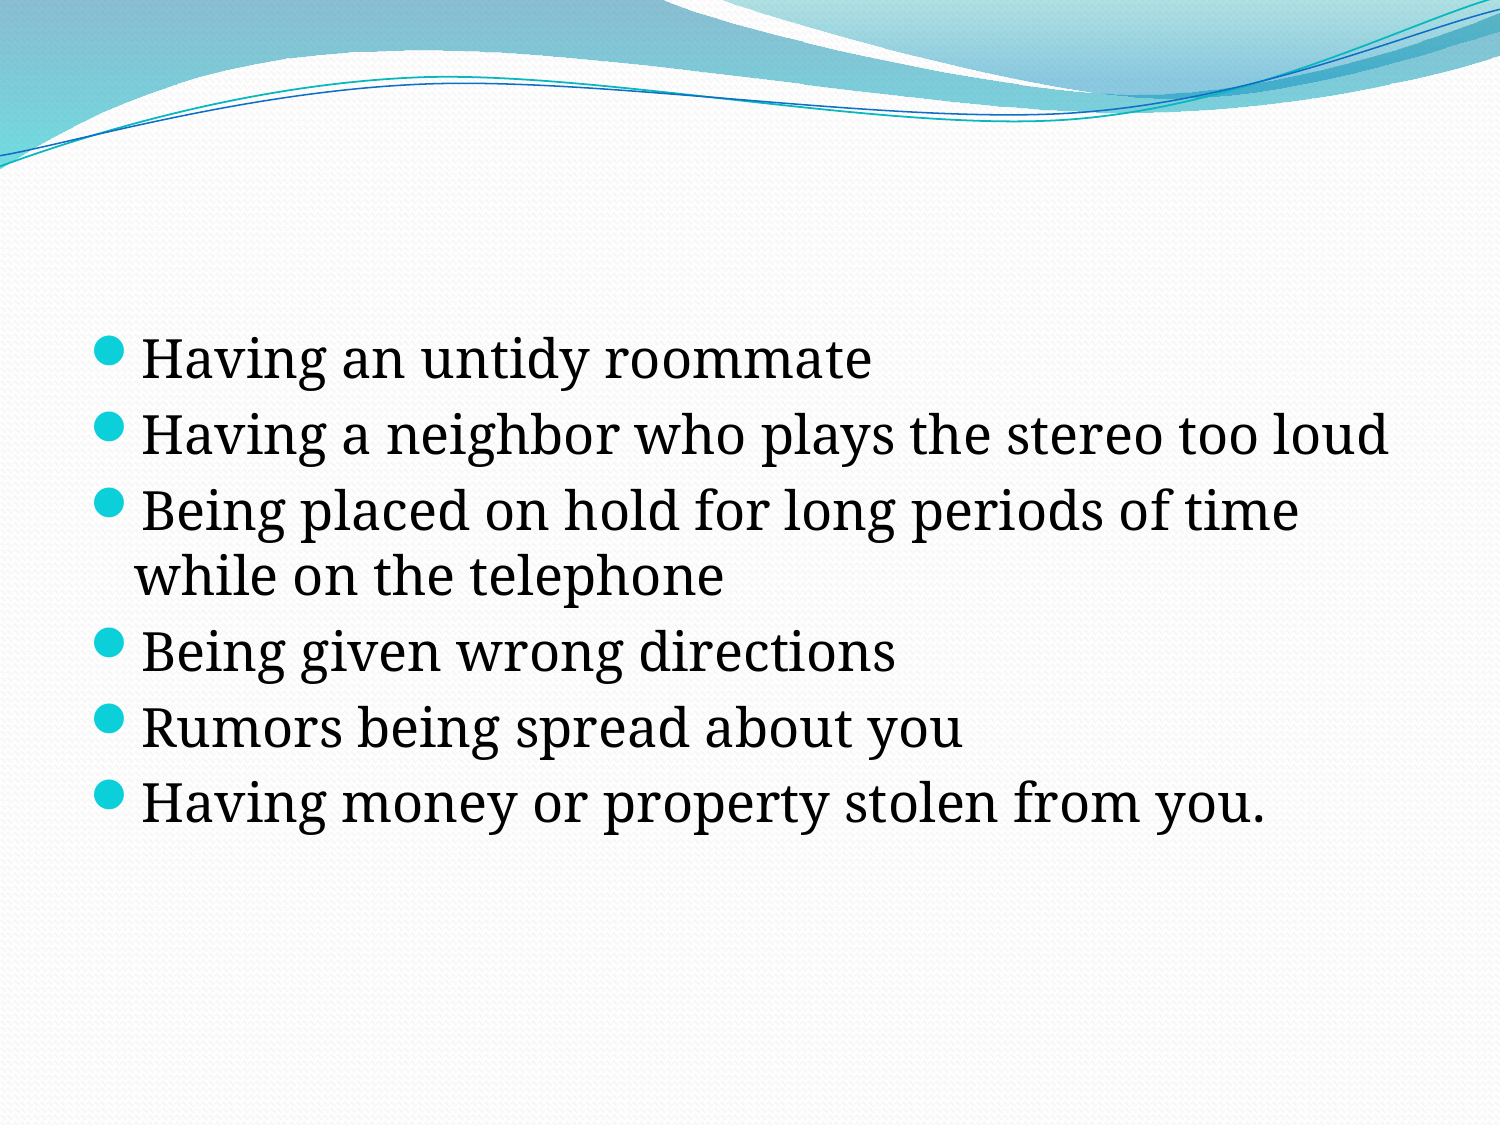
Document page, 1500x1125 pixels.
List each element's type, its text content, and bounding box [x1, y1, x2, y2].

list Having an untidy roommate Having a neighbor who plays the stereo too loud Being placed on hold for long periods of time while on the telephone Being given wrong directions Rumors being spread about you Having money or property stolen from you. [75, 317, 1425, 1038]
